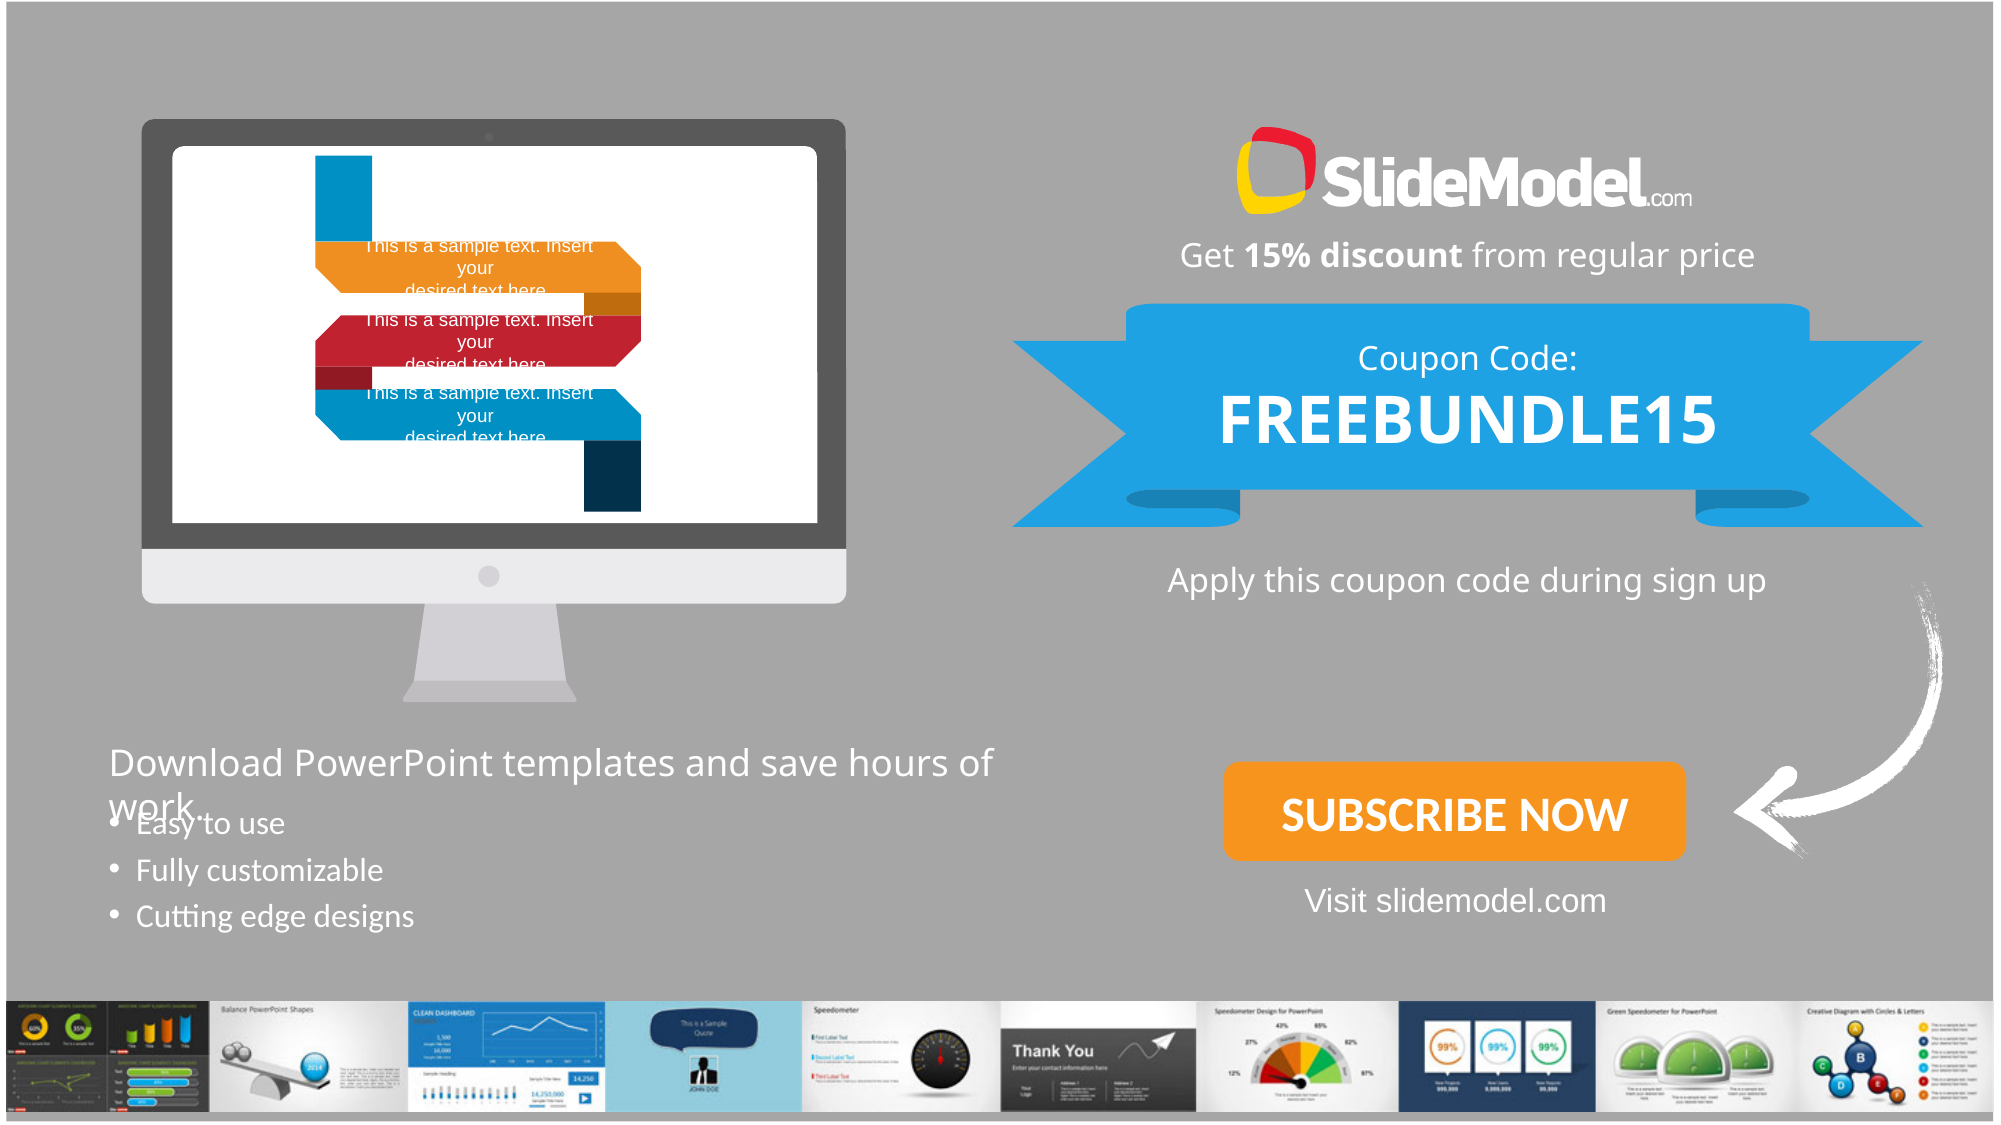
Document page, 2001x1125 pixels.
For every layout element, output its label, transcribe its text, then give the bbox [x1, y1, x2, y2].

picture [6, 1001, 1994, 1112]
text_box [1012, 303, 1924, 527]
text_box SUBSCRIBE NOW [1222, 760, 1688, 862]
text_box Get 15% discount from regular price [1058, 227, 1878, 282]
text_box [1733, 594, 1944, 860]
text_box Apply this coupon code during sign up [1129, 551, 1807, 607]
text_box Coupon Code: FREEBUNDLE15 [1172, 330, 1764, 465]
text_box Easy to use Fully customizable Cutting edge designs [93, 836, 864, 942]
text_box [315, 155, 641, 512]
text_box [141, 119, 847, 703]
text_box Download PowerPoint templates and save hours of work. [93, 731, 1059, 836]
text_box [5, 1, 1994, 1122]
picture [1236, 127, 1692, 214]
text_box Visit slidemodel.com [1247, 874, 1665, 925]
text_box [1923, 587, 1932, 601]
